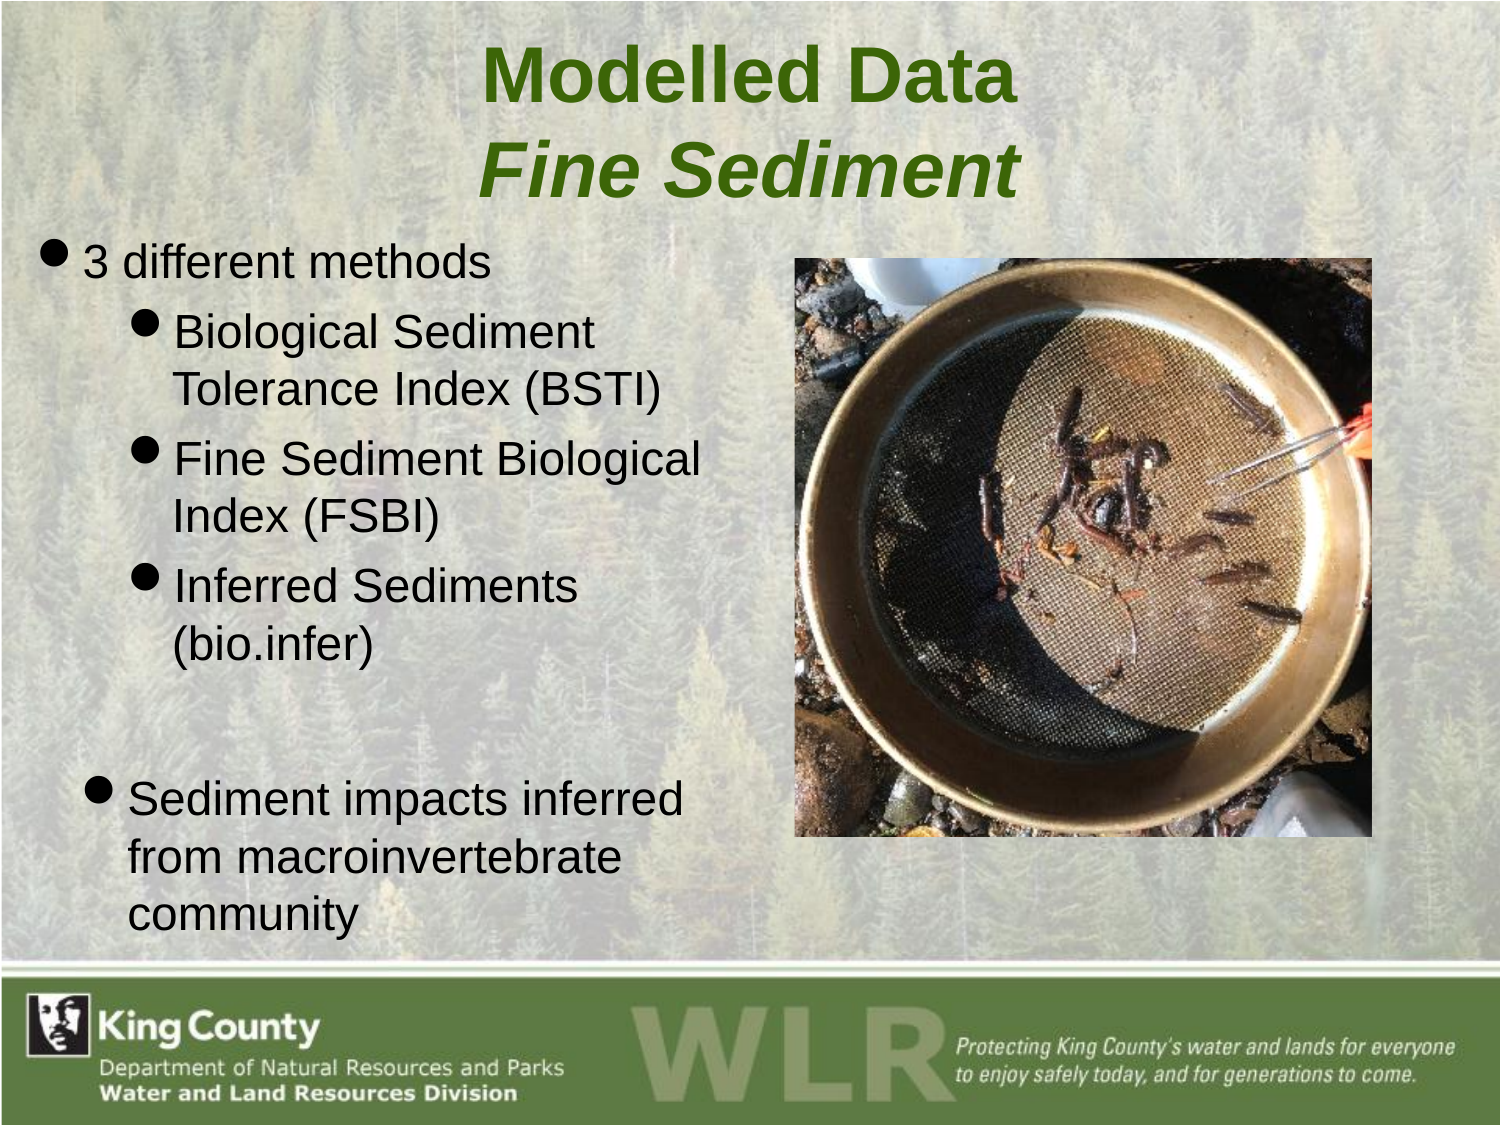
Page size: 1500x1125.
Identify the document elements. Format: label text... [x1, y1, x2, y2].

title Modelled Data Fine Sediment [127, 80, 1372, 221]
list 3 different methods Biological Sediment Tolerance Index (BSTI) Fine Sediment Biological Index (FSBI) Inferred Sediments (bio.infer) Sediment impacts inferred from macroinvertebrate community [21, 223, 795, 951]
picture [1, 1, 1500, 1125]
